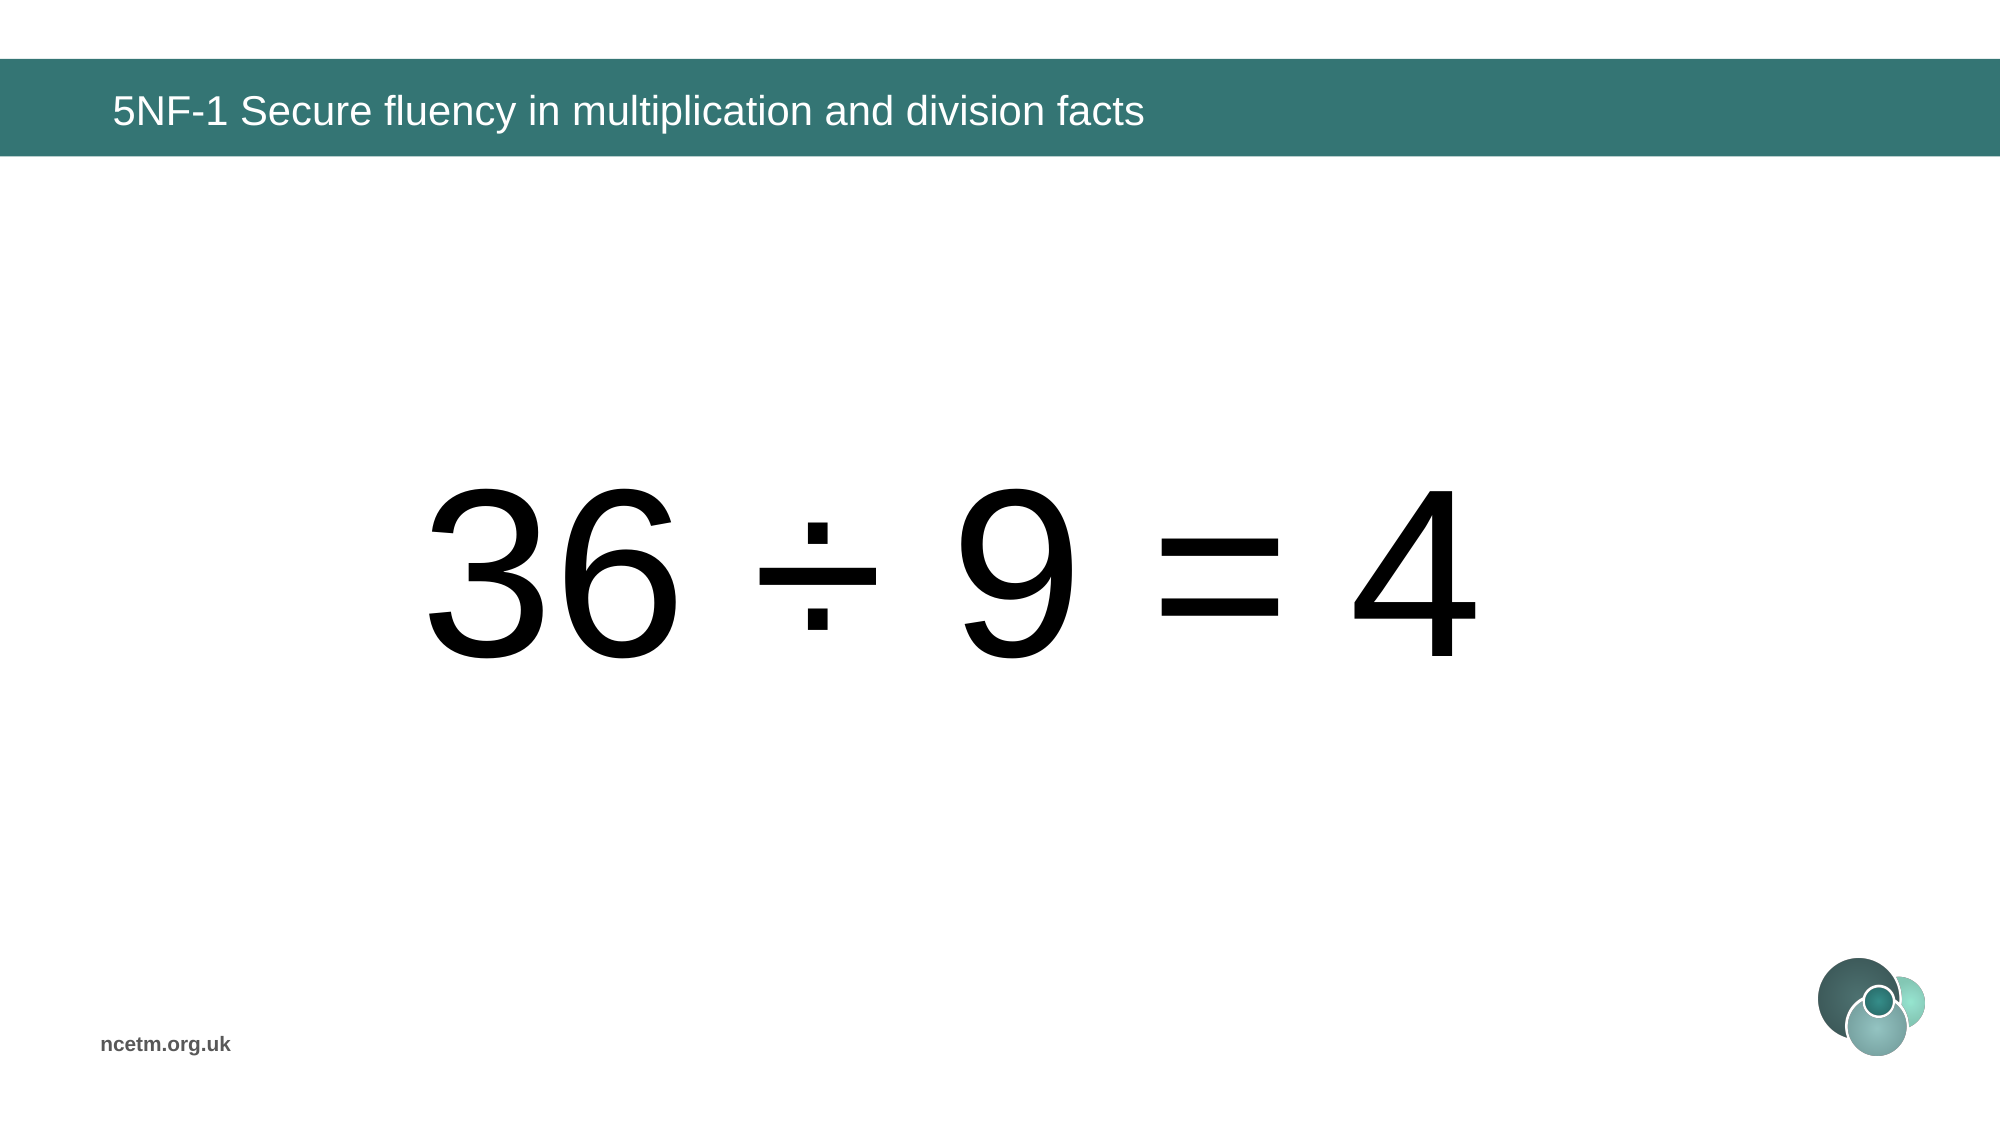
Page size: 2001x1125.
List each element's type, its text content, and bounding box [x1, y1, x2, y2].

title 5NF-1 Secure fluency in multiplication and division facts [97, 76, 1945, 147]
picture [1818, 958, 1925, 1056]
text_box 36 ÷ 9 = [405, 409, 1334, 712]
text_box 4 [1334, 409, 1498, 712]
